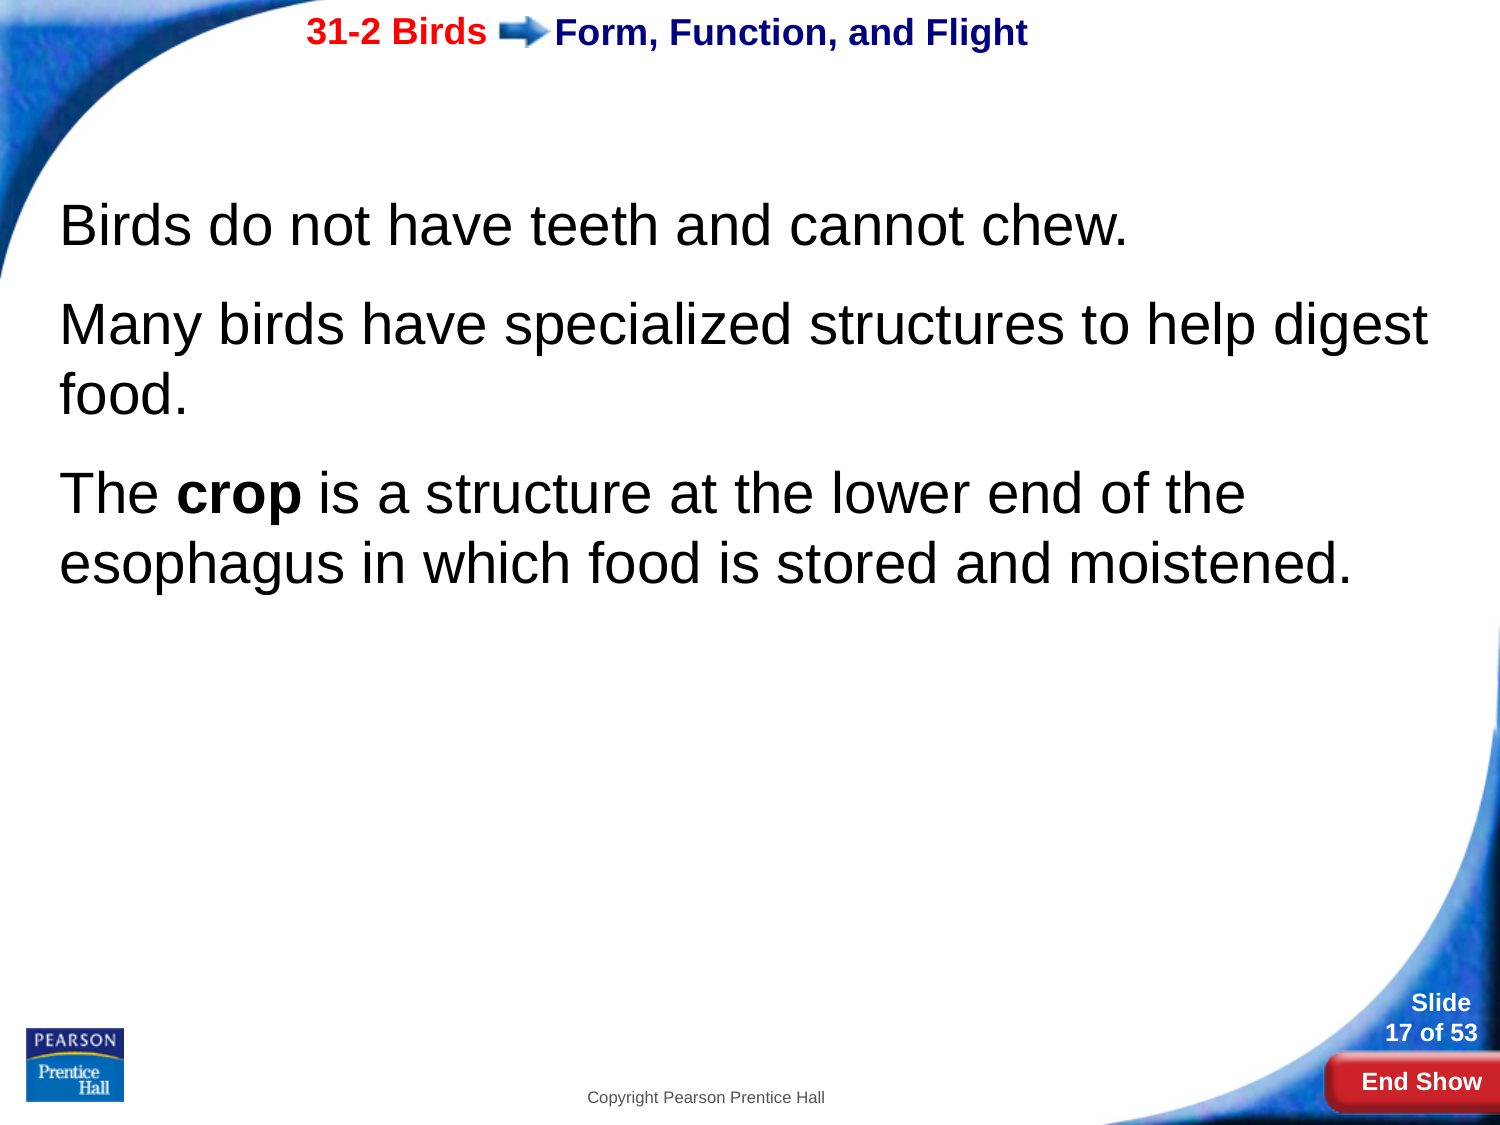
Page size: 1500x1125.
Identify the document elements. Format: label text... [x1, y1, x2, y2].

footer Copyright Pearson Prentice Hall [468, 1078, 945, 1105]
list Birds do not have teeth and cannot chew. Many birds have specialized structures to help digest food. The crop is a structure at the lower end of the esophagus in which food is stored and moistened. [44, 179, 1463, 976]
title Form, Function, and Flight [539, 0, 1209, 76]
picture [0, 0, 1500, 1125]
